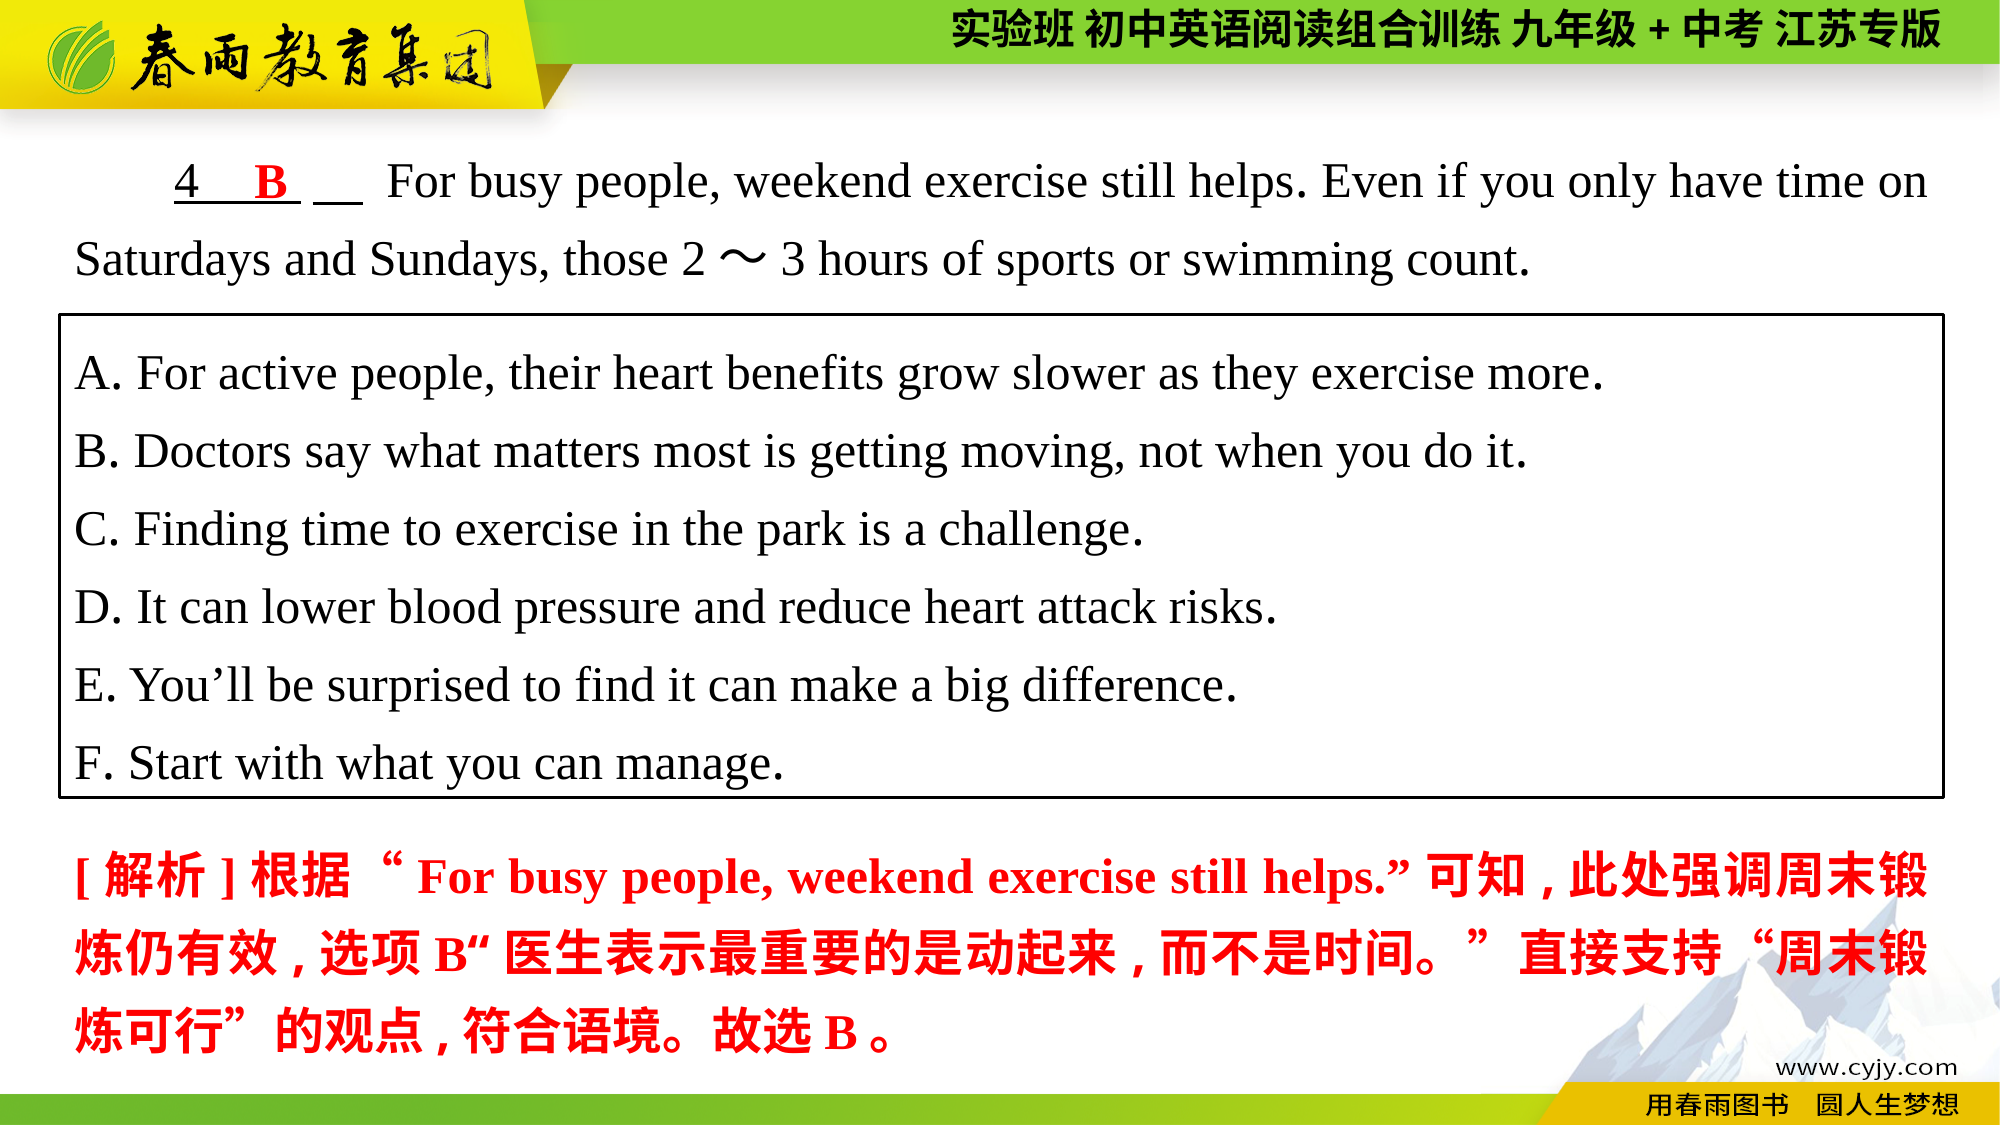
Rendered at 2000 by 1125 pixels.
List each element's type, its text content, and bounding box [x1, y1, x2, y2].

picture [0, 0, 2000, 1125]
text_box B [239, 123, 303, 216]
list 4 For busy people, weekend exercise still helps. Even if you only have time on Saturdays and Sundays, those 2～3 hours of sports or swimming count. [59, 122, 1944, 296]
text_box A. For active people, their heart benefits grow slower as they exercise more. B. Doctors say what matters most is getting moving, not when you do it. C. Finding time to exercise in the park is a challenge. D. It can lower blood pressure and reduce heart attack risks. E. You’ll be surprised to find it can make a big difference. F. Start with what you can manage. [59, 314, 1944, 798]
text_box [解析]根据“For busy people, weekend exercise still helps.”可知,此处强调周末锻炼仍有效,选项B“医生表示最重要的是动起来,而不是时间。”直接支持“周末锻炼可行”的观点,符合语境。故选B。 [59, 817, 1944, 1067]
